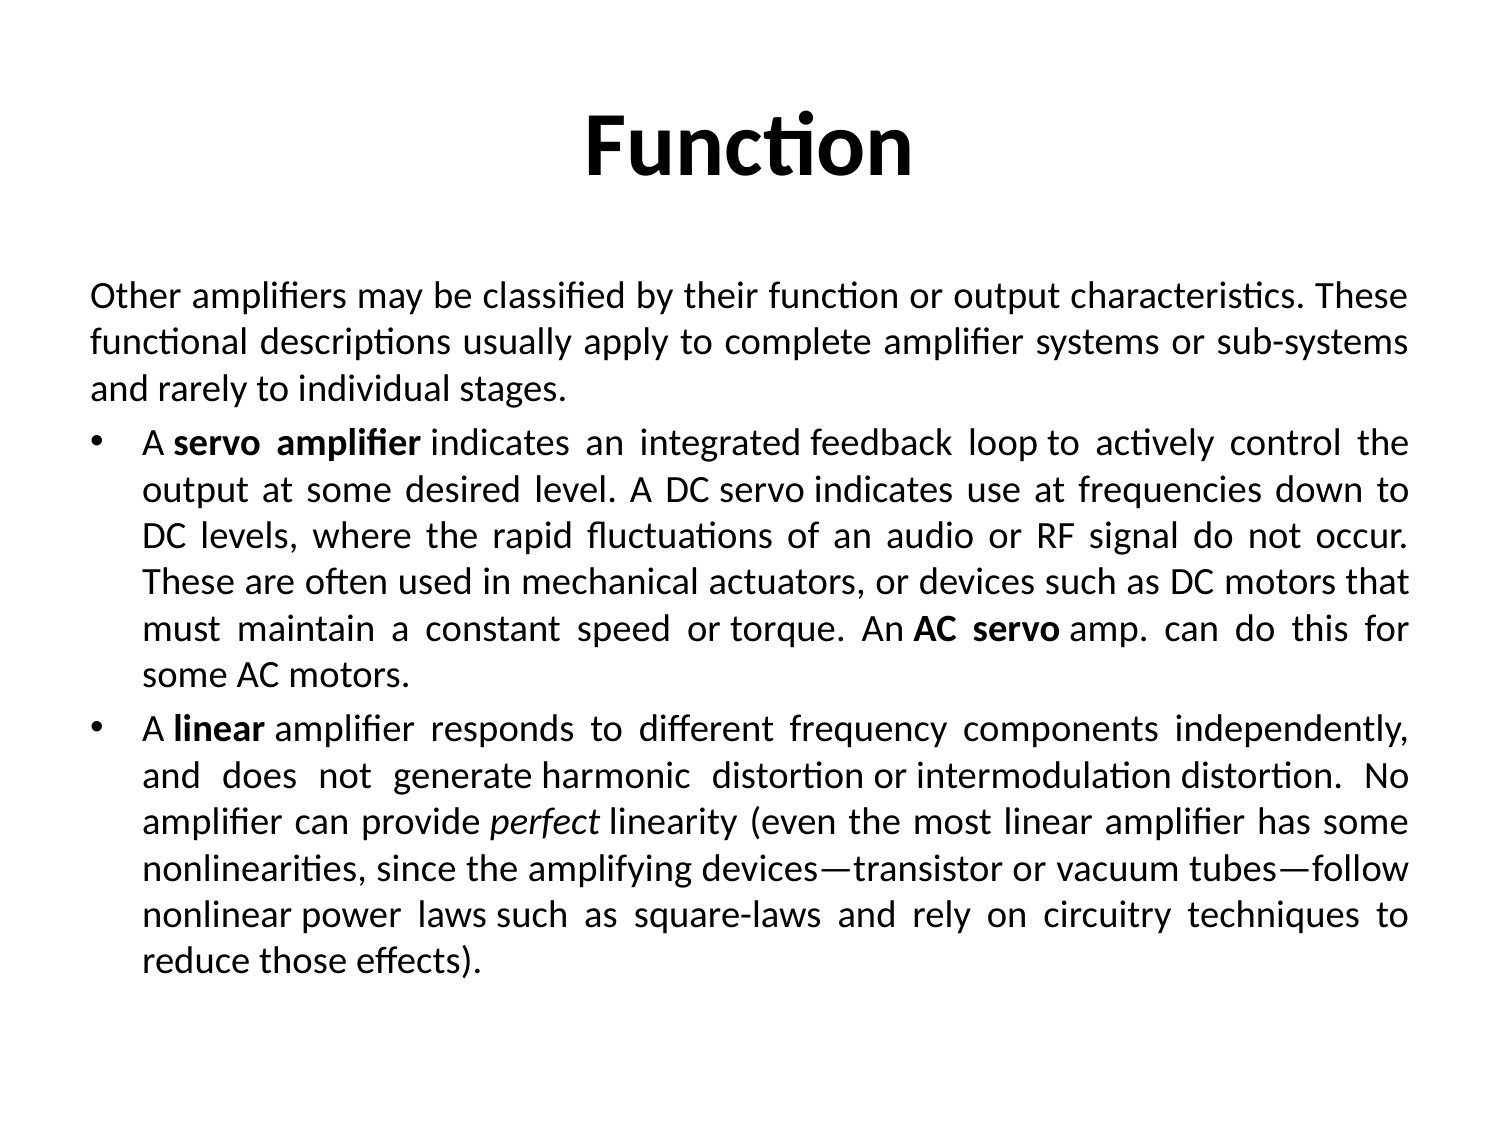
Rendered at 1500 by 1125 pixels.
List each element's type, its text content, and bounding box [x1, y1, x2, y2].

list Other amplifiers may be classified by their function or output characteristics. These functional descriptions usually apply to complete amplifier systems or sub-systems and rarely to individual stages. A servo amplifier indicates an integrated feedback loop to actively control the output at some desired level. A DC servo indicates use at frequencies down to DC levels, where the rapid fluctuations of an audio or RF signal do not occur. These are often used in mechanical actuators, or devices such as DC motors that must maintain a constant speed or torque. An AC servo amp. can do this for some AC motors. A linear amplifier responds to different frequency components independently, and does not generate harmonic distortion or intermodulation distortion. No amplifier can provide perfect linearity (even the most linear amplifier has some nonlinearities, since the amplifying devices—transistor or vacuum tubes—follow nonlinear power laws such as square-laws and rely on circuitry techniques to reduce those effects). [75, 262, 1425, 1005]
title Function [75, 45, 1425, 233]
